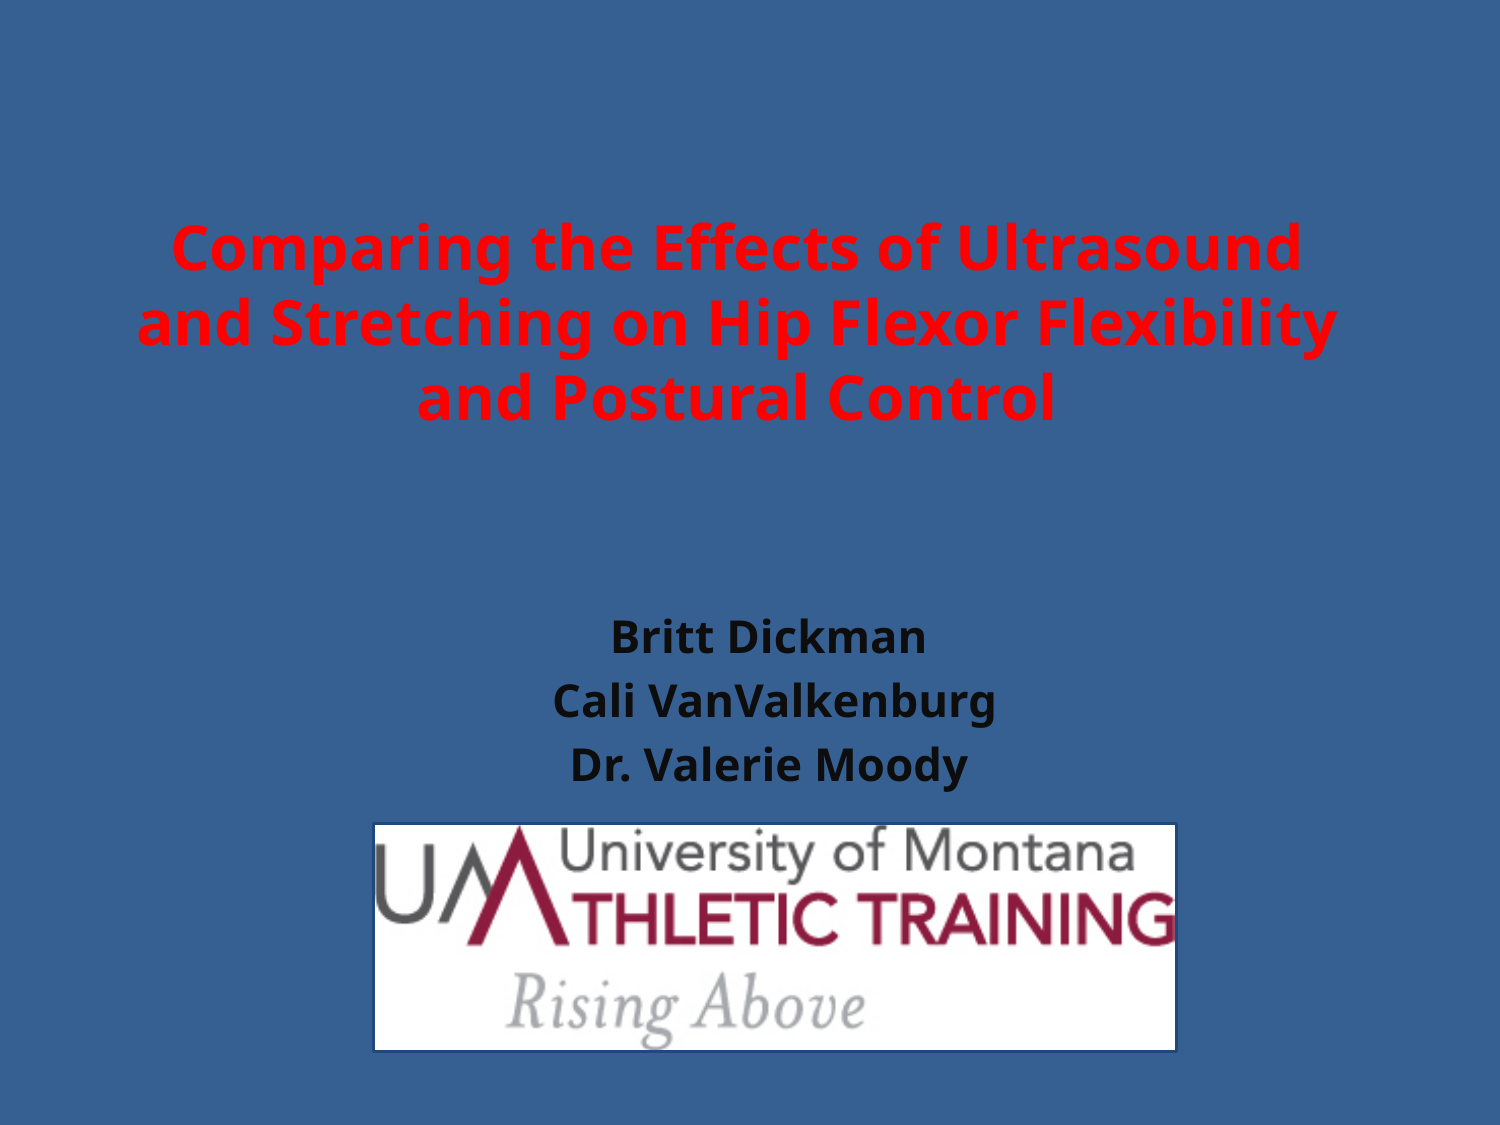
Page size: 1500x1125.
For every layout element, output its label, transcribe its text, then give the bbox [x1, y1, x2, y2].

subtitle Britt Dickman Cali VanValkenburg Dr. Valerie Moody [262, 537, 1288, 800]
title Comparing the Effects of Ultrasound and Stretching on Hip Flexor Flexibility and Postural Control [99, 200, 1375, 442]
picture [374, 824, 1176, 1051]
